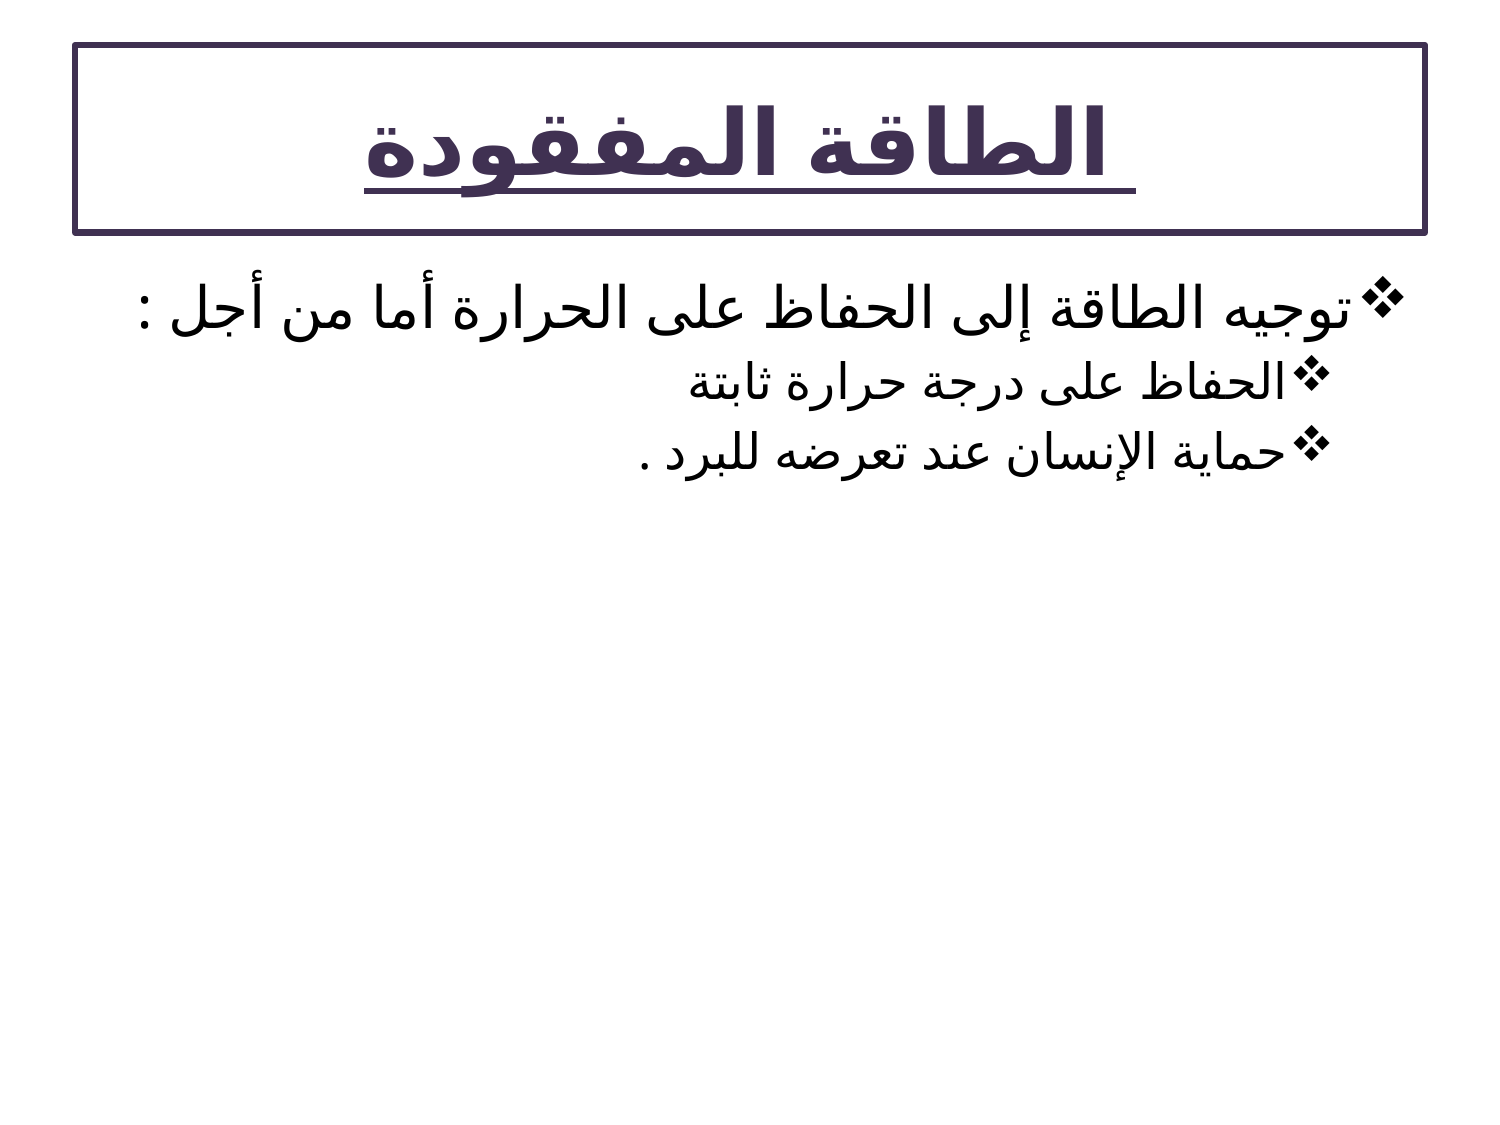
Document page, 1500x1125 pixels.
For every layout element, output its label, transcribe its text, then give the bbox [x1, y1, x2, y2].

list توجيه الطاقة إلى الحفاظ على الحرارة أما من أجل : الحفاظ على درجة حرارة ثابتة حماية الإنسان عند تعرضه للبرد . [75, 262, 1425, 1005]
title الطاقة المفقودة [75, 45, 1425, 233]
